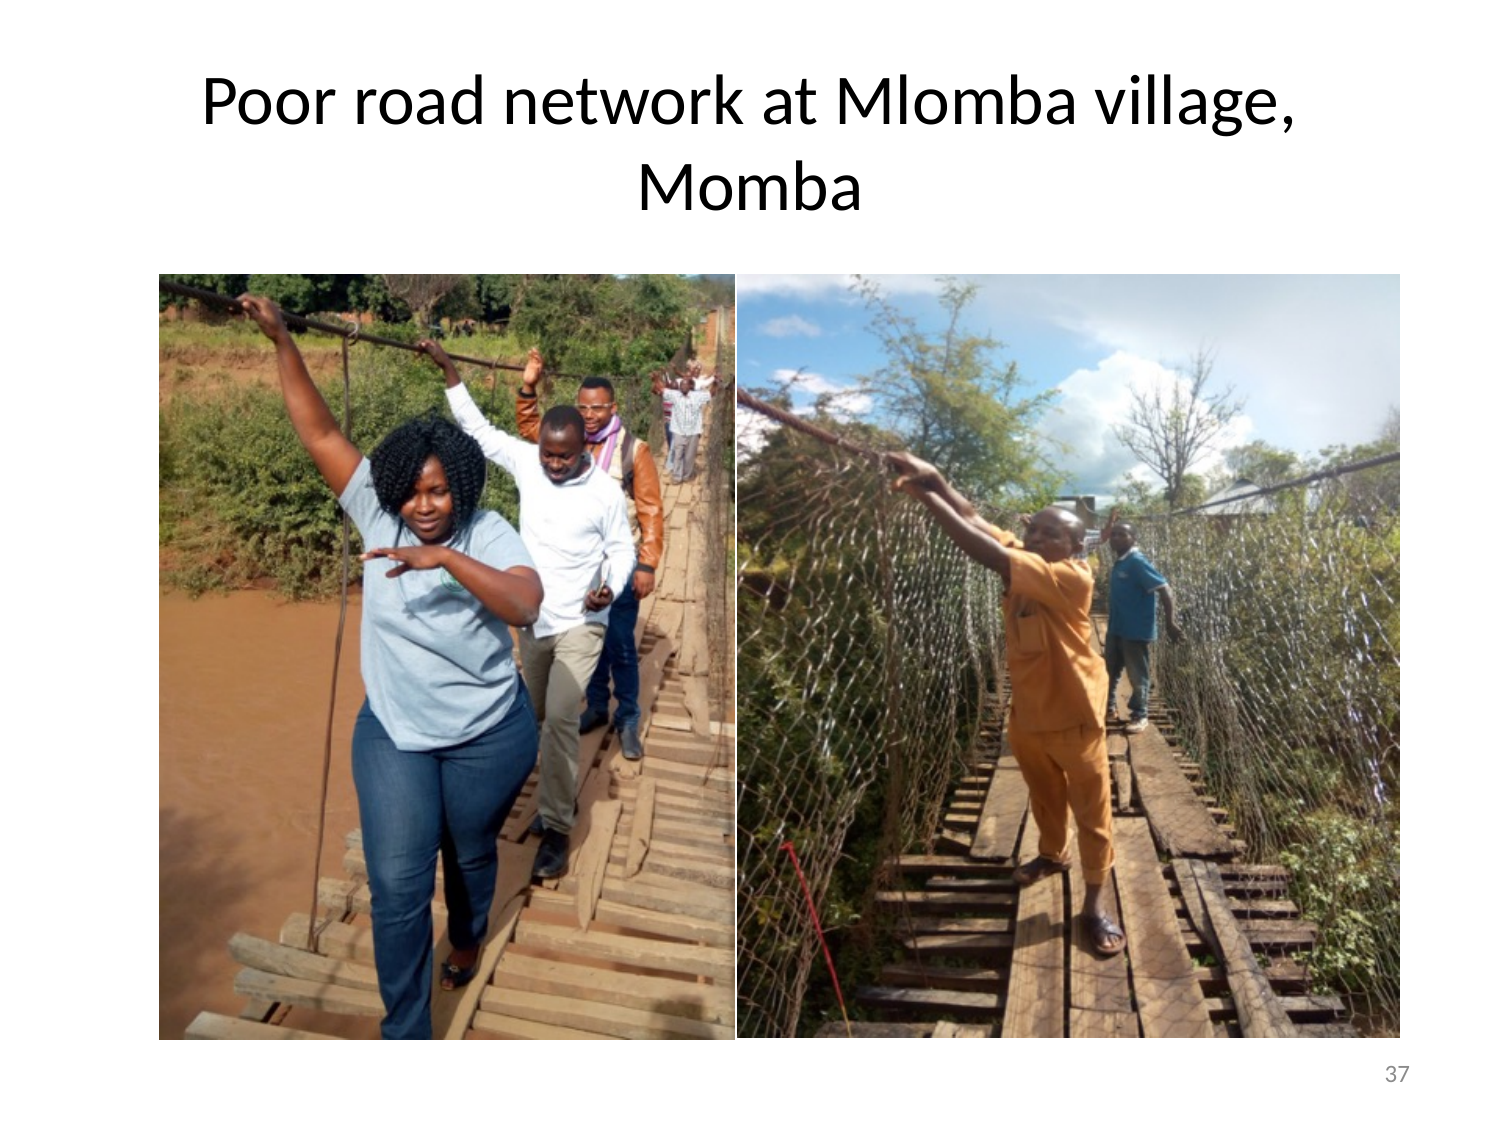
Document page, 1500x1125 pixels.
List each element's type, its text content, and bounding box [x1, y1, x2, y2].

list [159, 274, 735, 1040]
slide_number 37 [1074, 1042, 1425, 1103]
picture [737, 274, 1401, 1038]
title Poor road network at Mlomba village, Momba [75, 45, 1425, 233]
